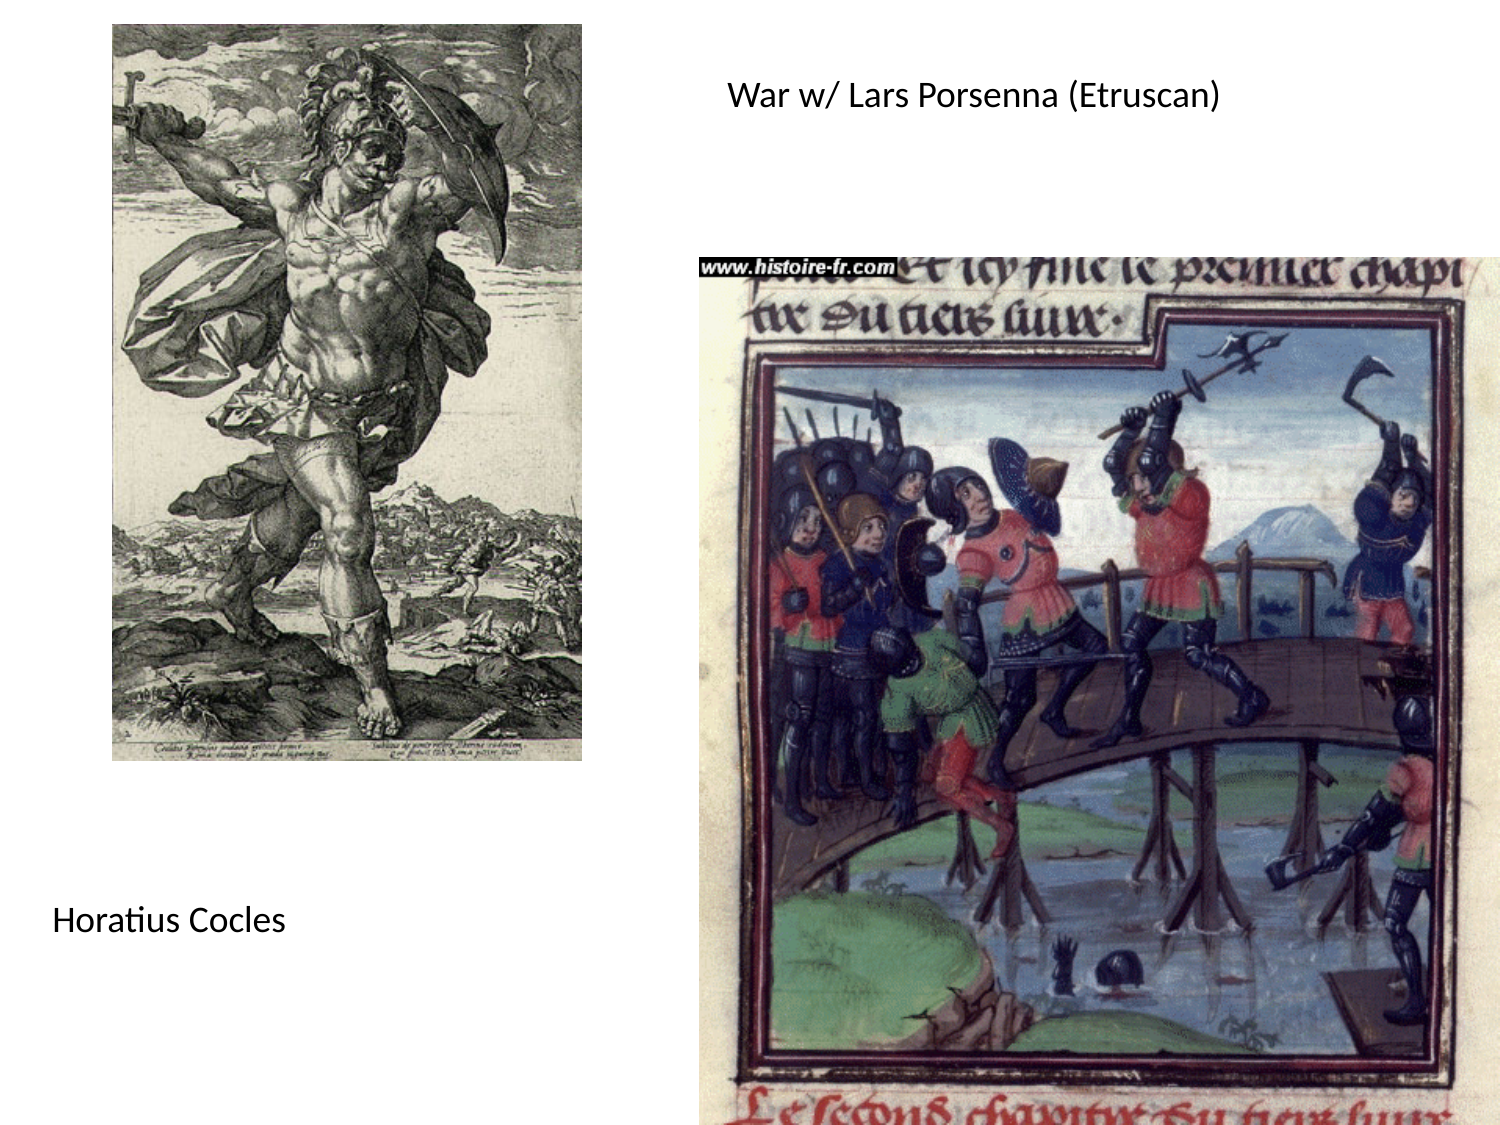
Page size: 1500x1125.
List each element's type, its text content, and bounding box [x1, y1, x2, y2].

text_box War w/ Lars Porsenna (Etruscan) [712, 62, 1413, 123]
picture [699, 257, 1500, 1125]
picture [112, 24, 582, 762]
text_box Horatius Cocles [37, 887, 688, 948]
